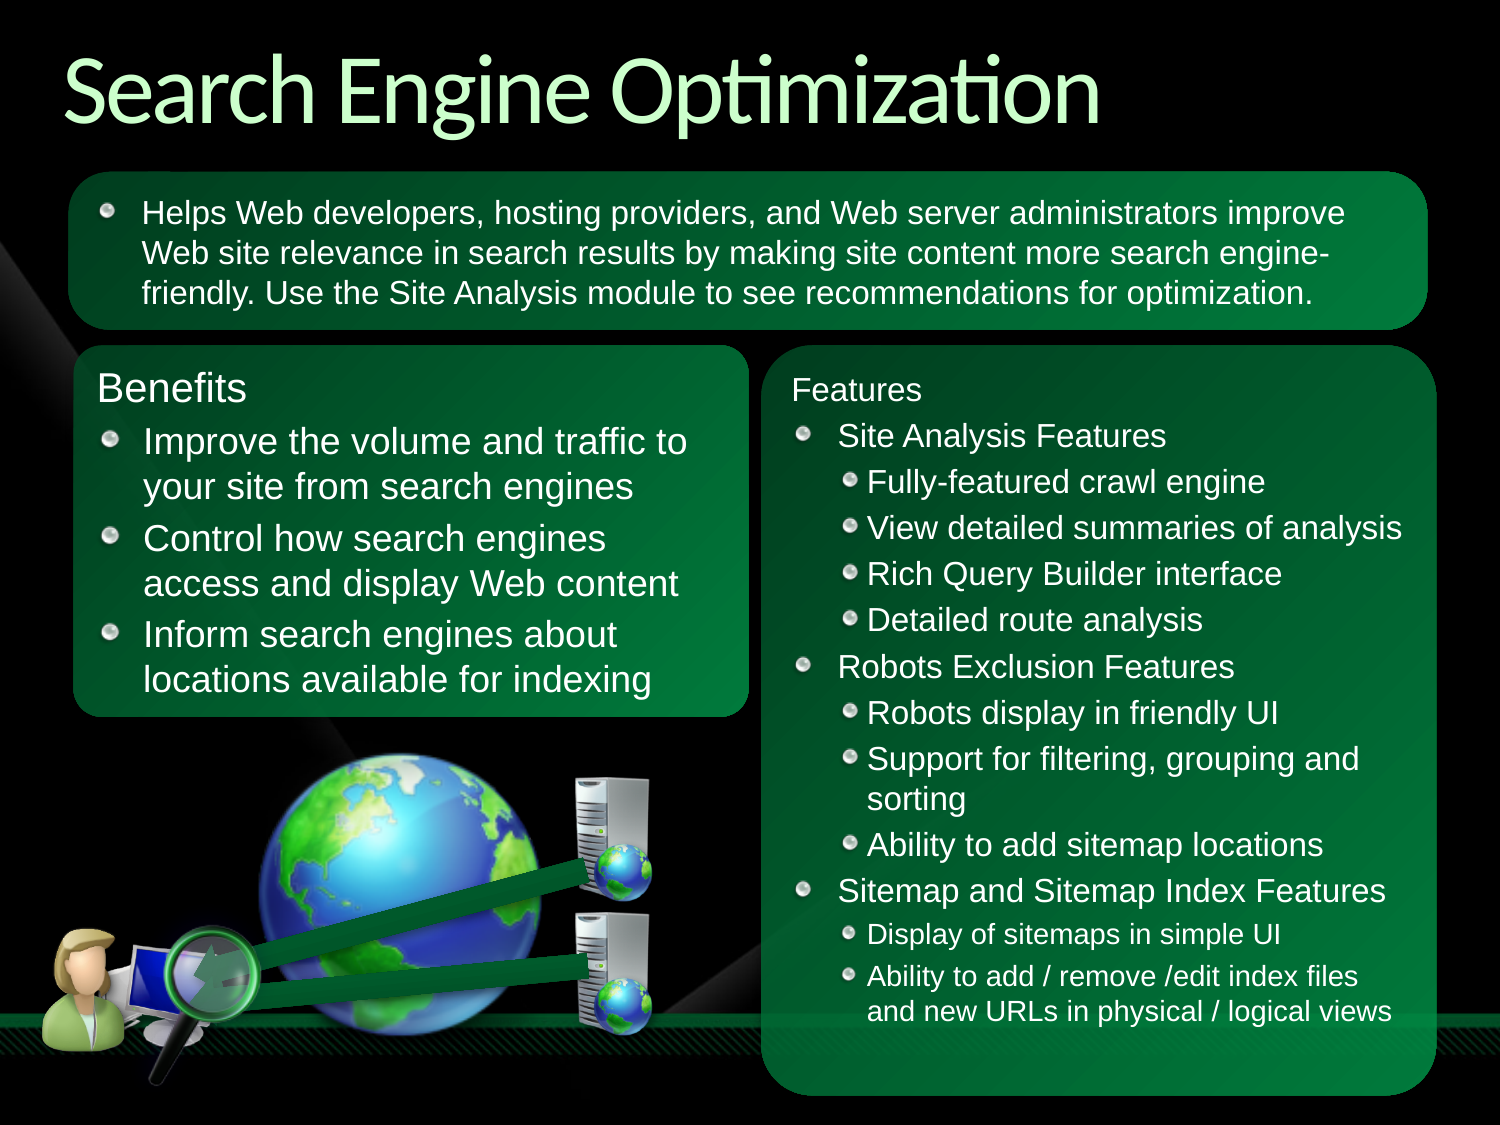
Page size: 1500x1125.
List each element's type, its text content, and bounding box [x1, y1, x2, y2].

picture [0, 0, 1500, 1125]
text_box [574, 916, 664, 1041]
text_box Helps Web developers, hosting providers, and Web server administrators improve Web site relevance in search results by making site content more search engine-friendly. Use the Site Analysis module to see recommendations for optimization. [68, 171, 1428, 330]
text_box Features Site Analysis Features Fully-featured crawl engine View detailed summaries of analysis Rich Query Builder interface Detailed route analysis Robots Exclusion Features Robots display in friendly UI Support for filtering, grouping and sorting Ability to add sitemap locations Sitemap and Sitemap Index Features Display of sitemaps in simple UI Ability to add / remove /edit index files and new URLs in physical / logical views [761, 345, 1437, 1096]
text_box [574, 777, 664, 906]
title Search Engine Optimization [62, 37, 1438, 147]
text_box Benefits Improve the volume and traffic to your site from search engines Control how search engines access and display Web content Inform search engines about locations available for indexing [73, 345, 749, 717]
